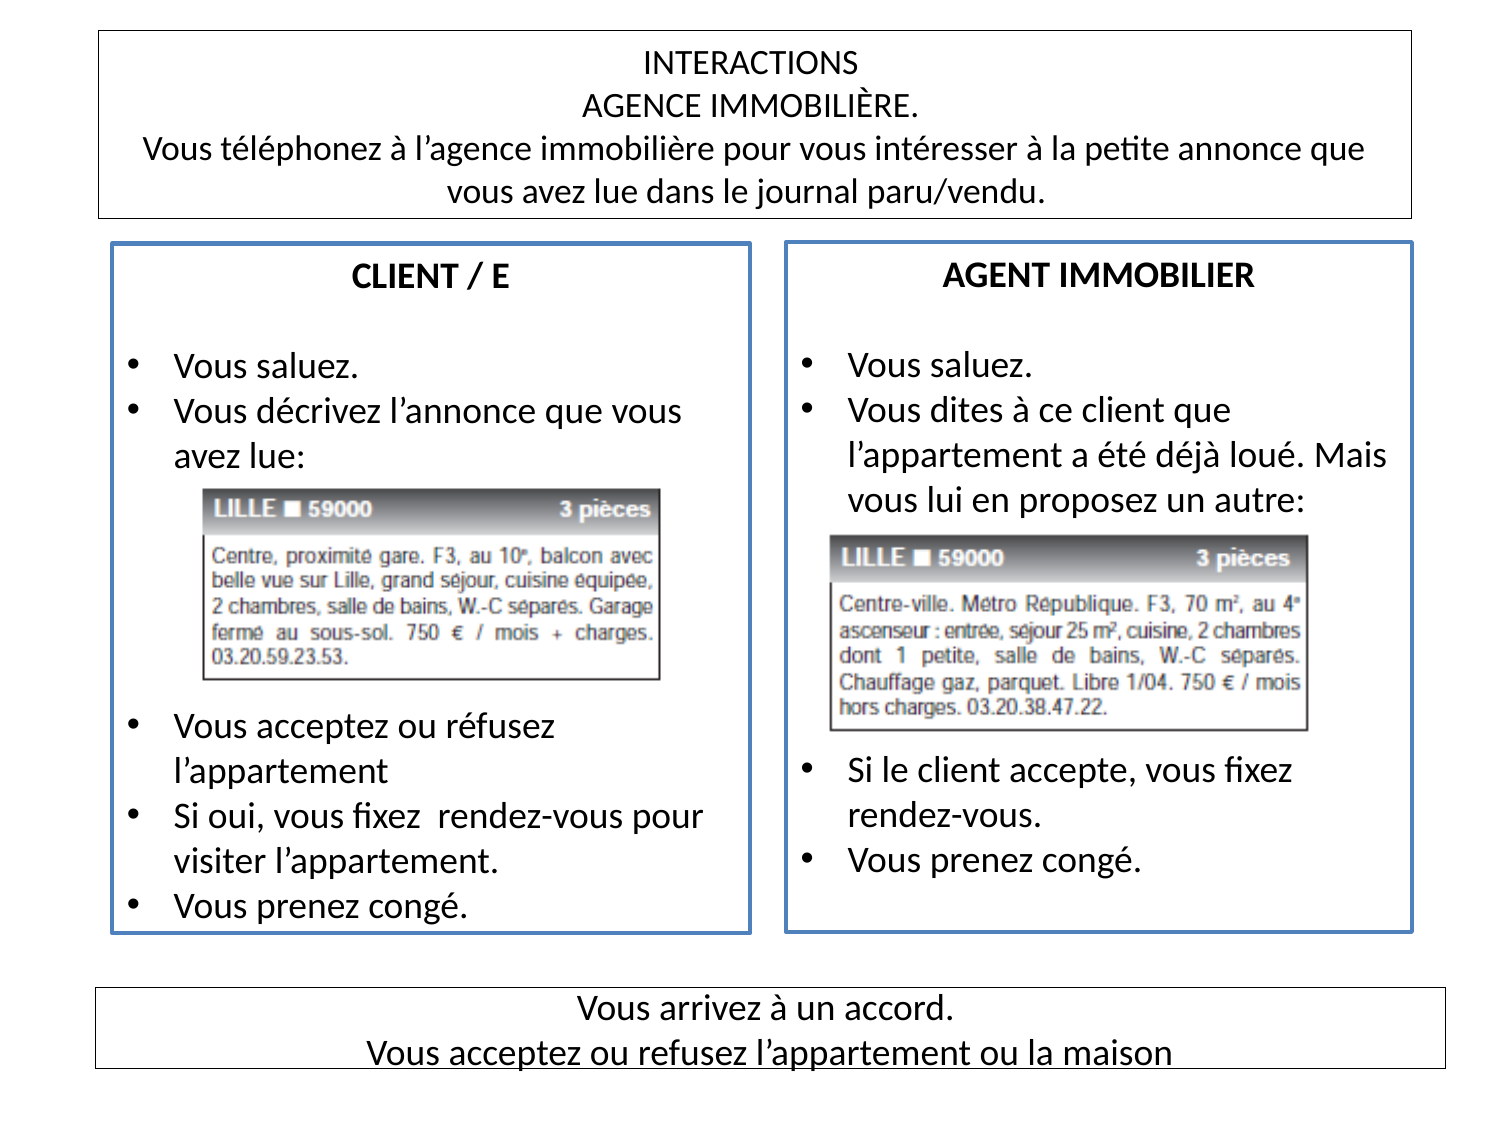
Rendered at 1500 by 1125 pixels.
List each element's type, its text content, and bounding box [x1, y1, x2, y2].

title Vous arrivez à un accord. Vous acceptez ou refusez l’appartement ou la maison [95, 987, 1446, 1069]
text_box INTERACTIONS AGENCE IMMOBILIÈRE. Vous téléphonez à l’agence immobilière pour vous intéresser à la petite annonce que vous avez lue dans le journal paru/vendu. [98, 30, 1412, 219]
text_box CLIENT / E Vous saluez. Vous décrivez l’annonce que vous avez lue: Vous acceptez ou réfusez l’appartement Si oui, vous fixez rendez-vous pour visiter l’appartement. Vous prenez congé. [110, 241, 752, 935]
picture [820, 518, 1318, 742]
picture [193, 479, 669, 699]
text_box AGENT IMMOBILIER Vous saluez. Vous dites à ce client que l’appartement a été déjà loué. Mais vous lui en proposez un autre: Si le client accepte, vous fixez rendez-vous. Vous prenez congé. [784, 240, 1414, 934]
